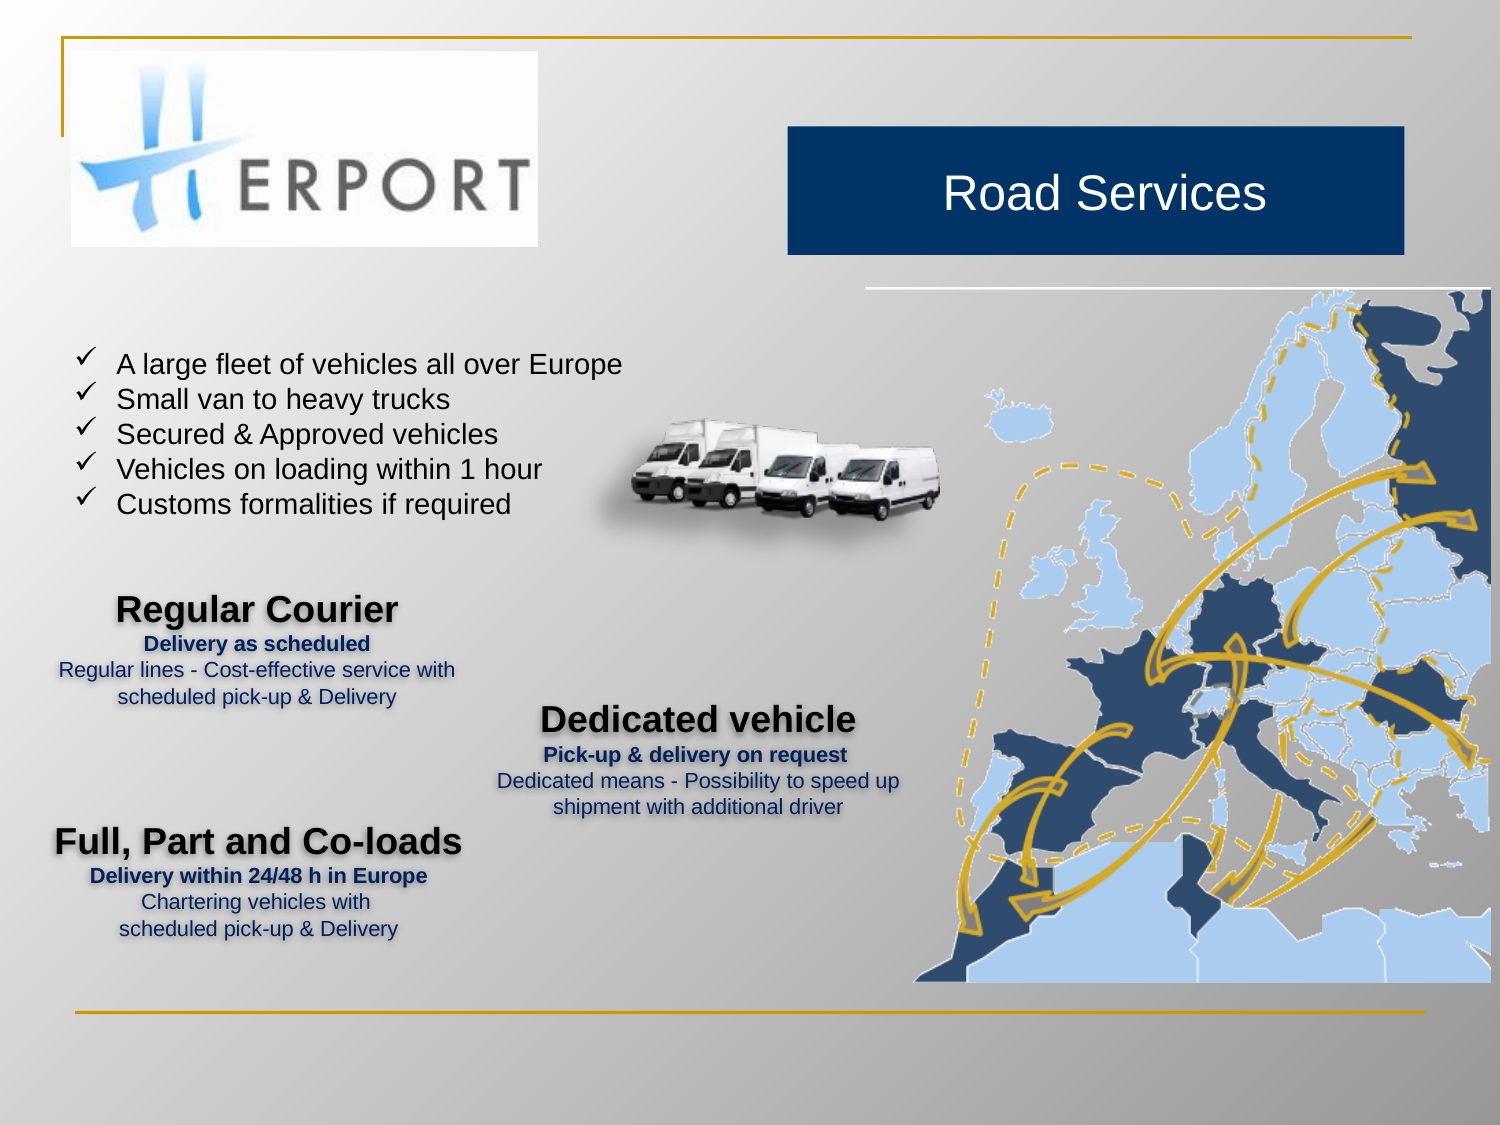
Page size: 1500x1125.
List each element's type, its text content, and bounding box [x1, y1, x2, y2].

picture [630, 287, 1491, 996]
picture [71, 51, 538, 247]
text_box Dedicated vehicle Pick-up & delivery on request Dedicated means - Possibility to speed up shipment with additional driver [457, 708, 860, 807]
text_box Full, Part and Co-loads Delivery within 24/48 h in Europe Chartering vehicles with scheduled pick-up & Delivery [31, 829, 486, 928]
text_box Road Services [787, 126, 1405, 255]
text_box A large fleet of vehicles all over Europe Small van to heavy trucks Secured & Approved vehicles Vehicles on loading within 1 hour Customs formalities if required [59, 338, 733, 528]
text_box Regular Courier Delivery as scheduled Regular lines - Cost-effective service with scheduled pick-up & Delivery [31, 597, 483, 696]
